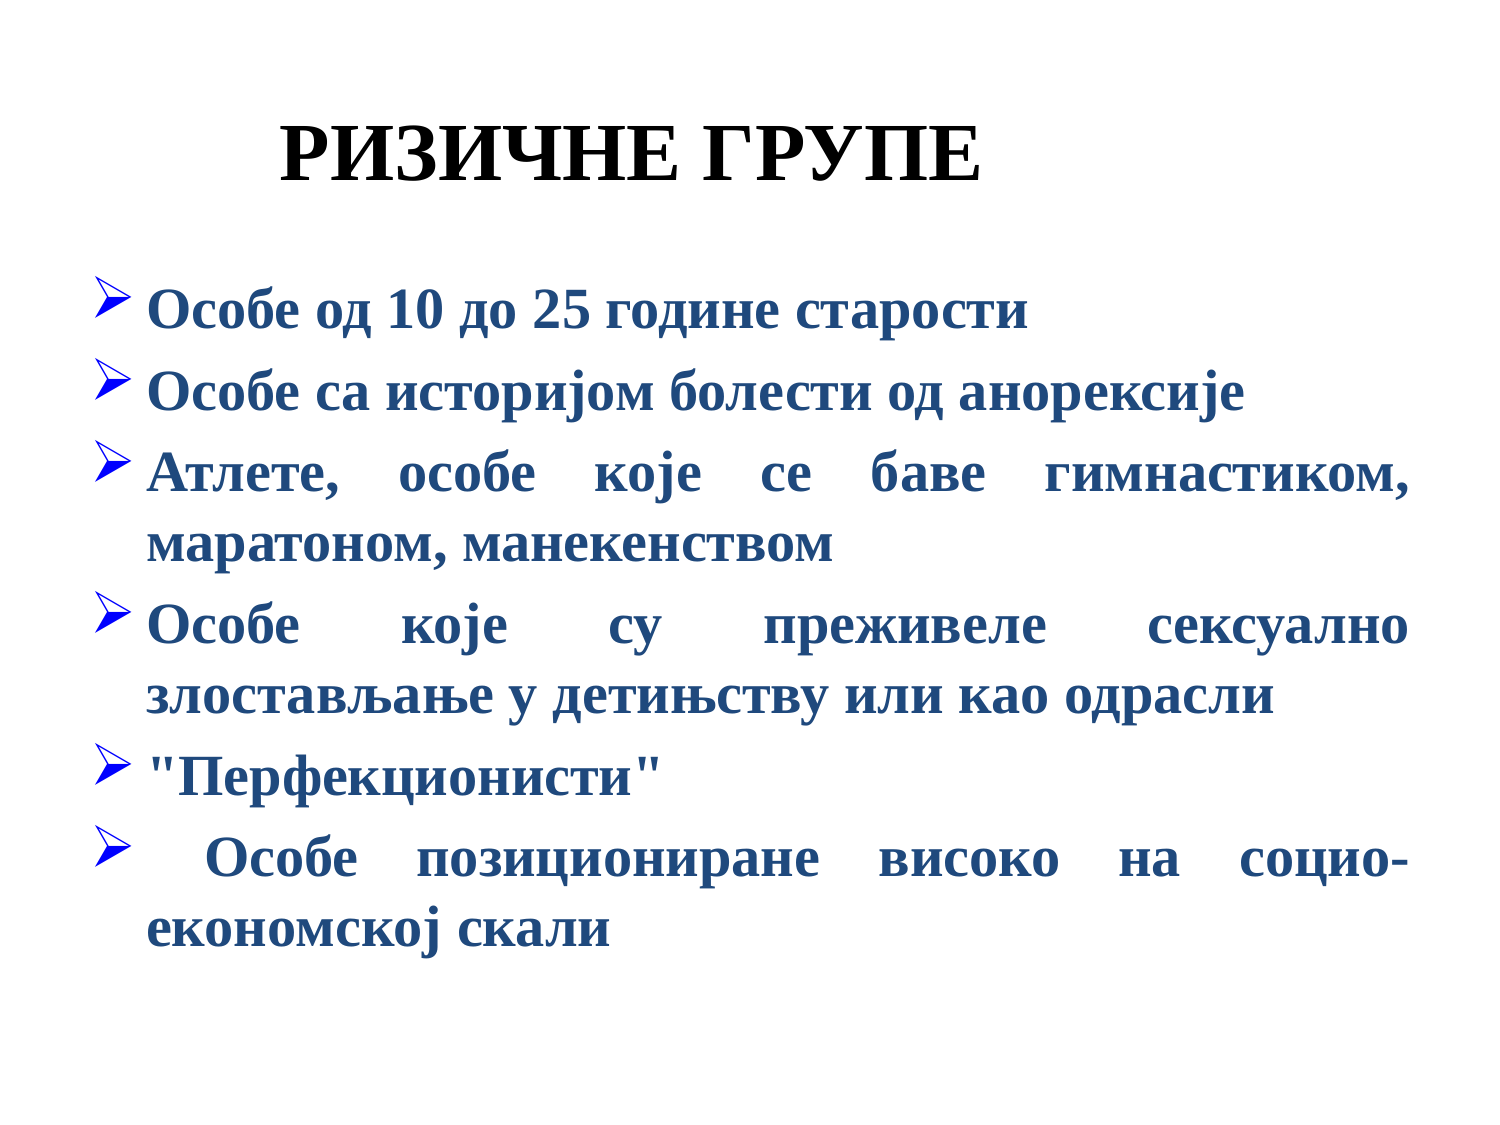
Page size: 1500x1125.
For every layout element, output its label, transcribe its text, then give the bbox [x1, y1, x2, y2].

title РИЗИЧНЕ ГРУПЕ [206, 90, 1057, 205]
list Особе од 10 до 25 године старости Особе са историјом болести од анорексије Атлете, особе које се баве гимнастиком, маратоном, манекенством Особе које су преживеле сексуално злостављање у детињству или као одрасли "Перфекционисти" Особе позициониране високо на социо-економској скали [75, 262, 1425, 1005]
